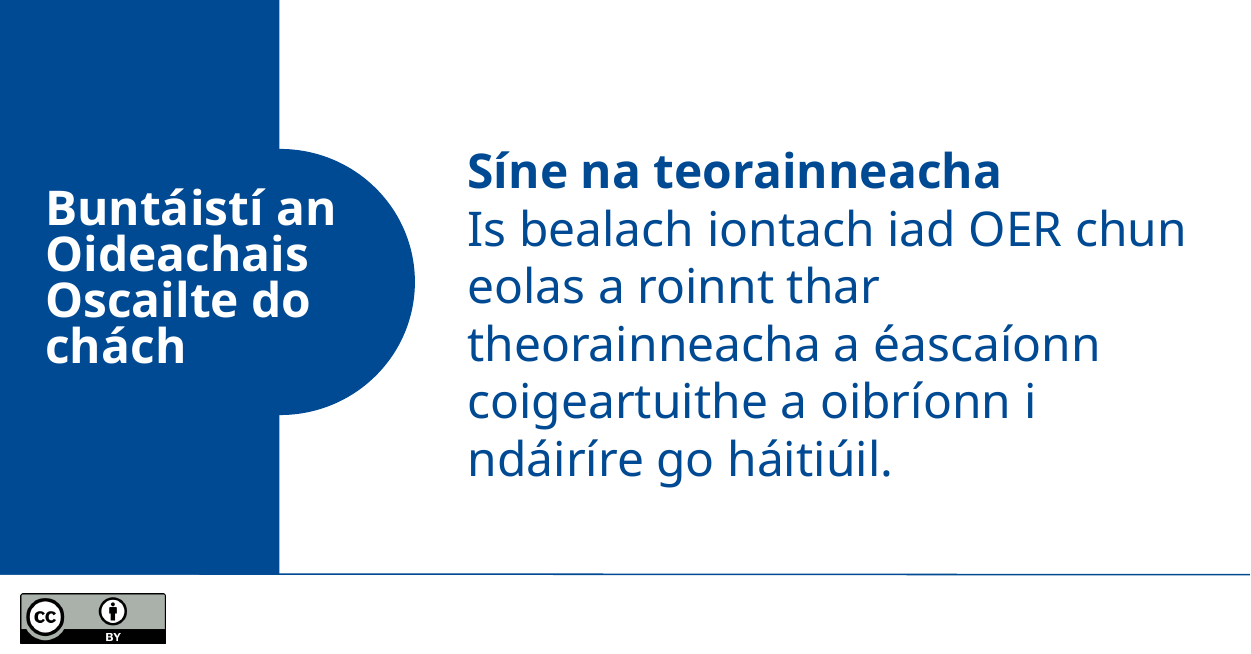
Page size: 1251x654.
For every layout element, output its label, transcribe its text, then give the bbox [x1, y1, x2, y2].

text_box Síne na teorainneacha Is bealach iontach iad OER chun eolas a roinnt thar theorainneacha a éascaíonn coigeartuithe a oibríonn i ndáiríre go háitiúil. [452, 125, 1222, 501]
text_box [400, 221, 415, 343]
text_box Buntáistí an Oideachais Oscailte do chách [30, 173, 400, 388]
text_box [0, 0, 280, 573]
text_box [203, 148, 358, 173]
text_box [198, 388, 362, 416]
picture [20, 592, 166, 645]
text_box [0, 582, 1250, 654]
